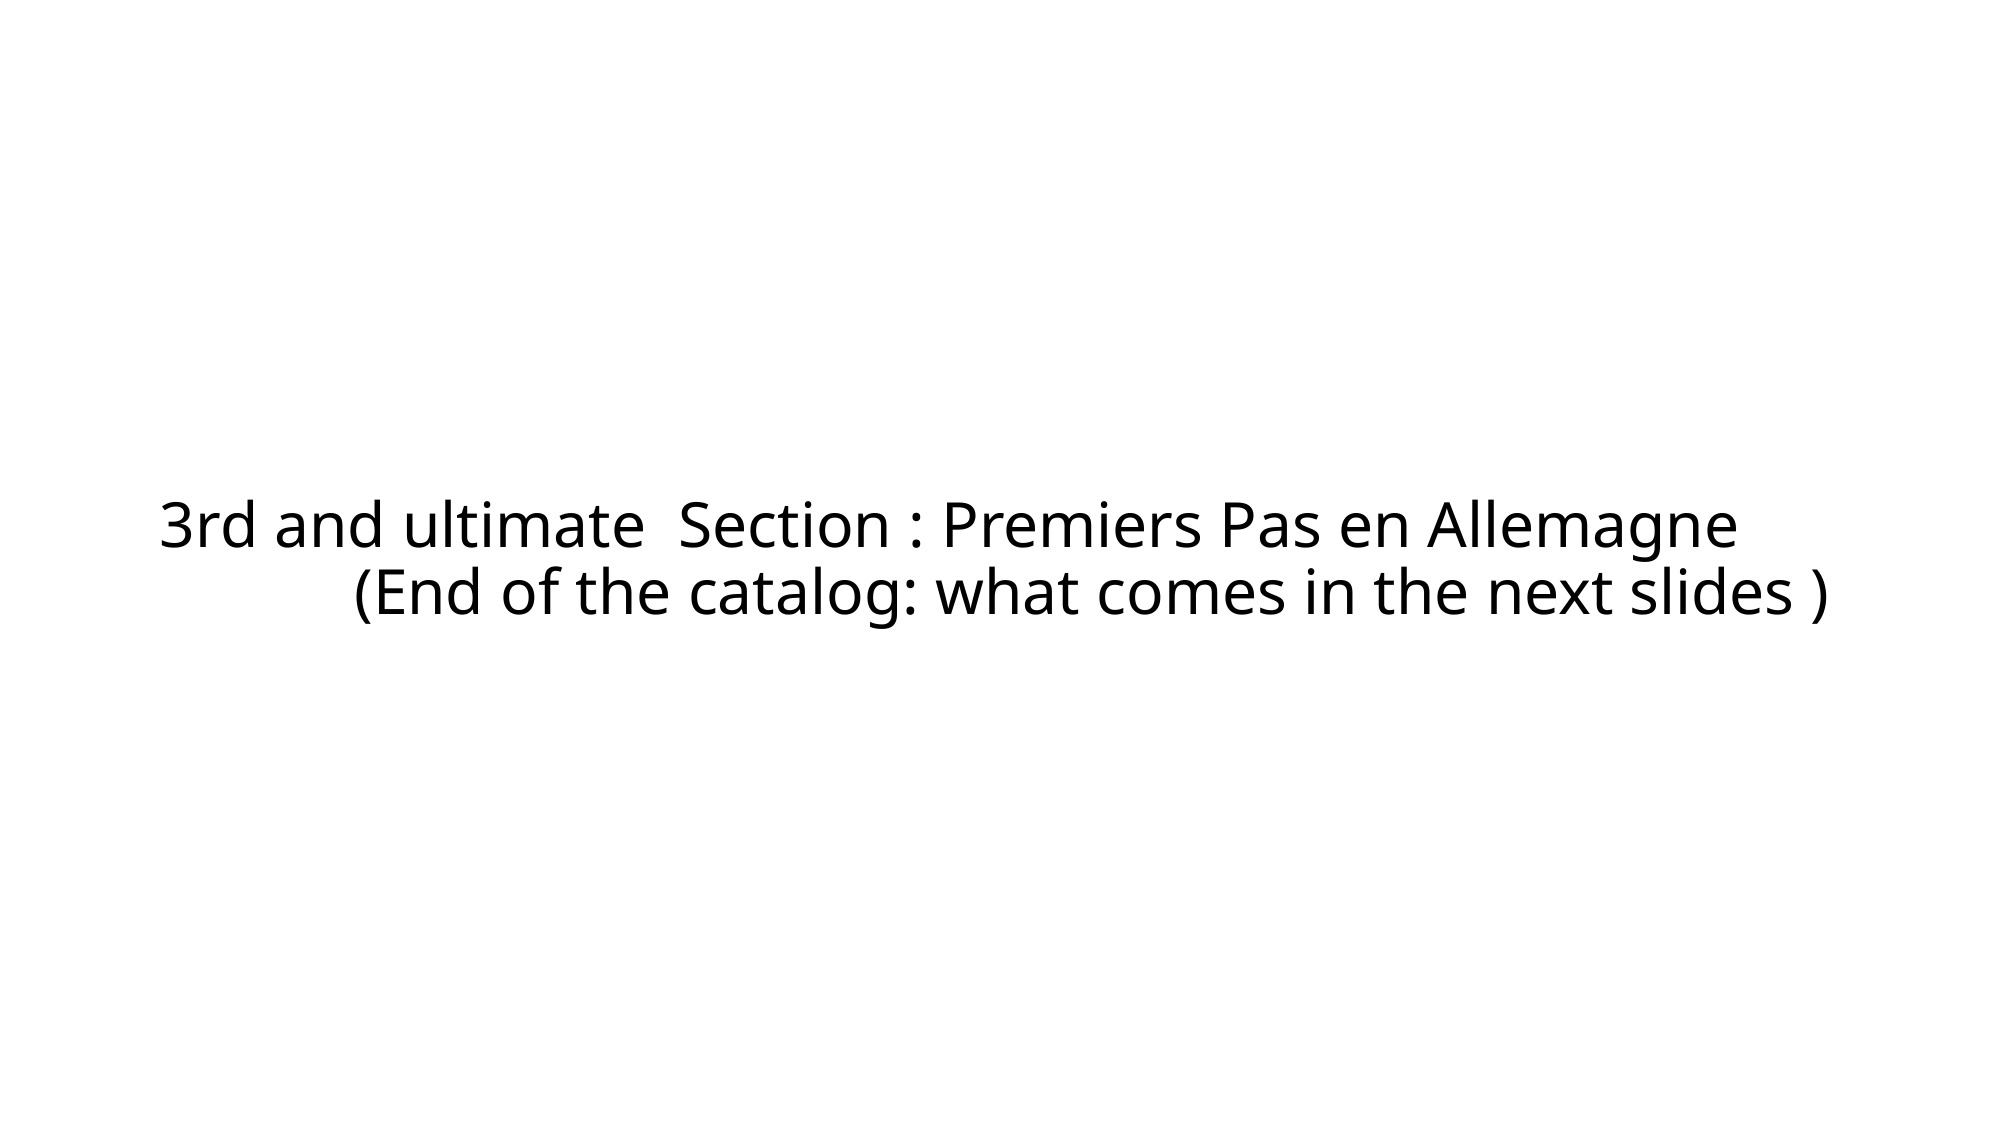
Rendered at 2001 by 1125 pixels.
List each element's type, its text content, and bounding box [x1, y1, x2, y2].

title 3rd and ultimate Section : Premiers Pas en Allemagne (End of the catalog: what comes in the next slides ) [144, 451, 1870, 670]
